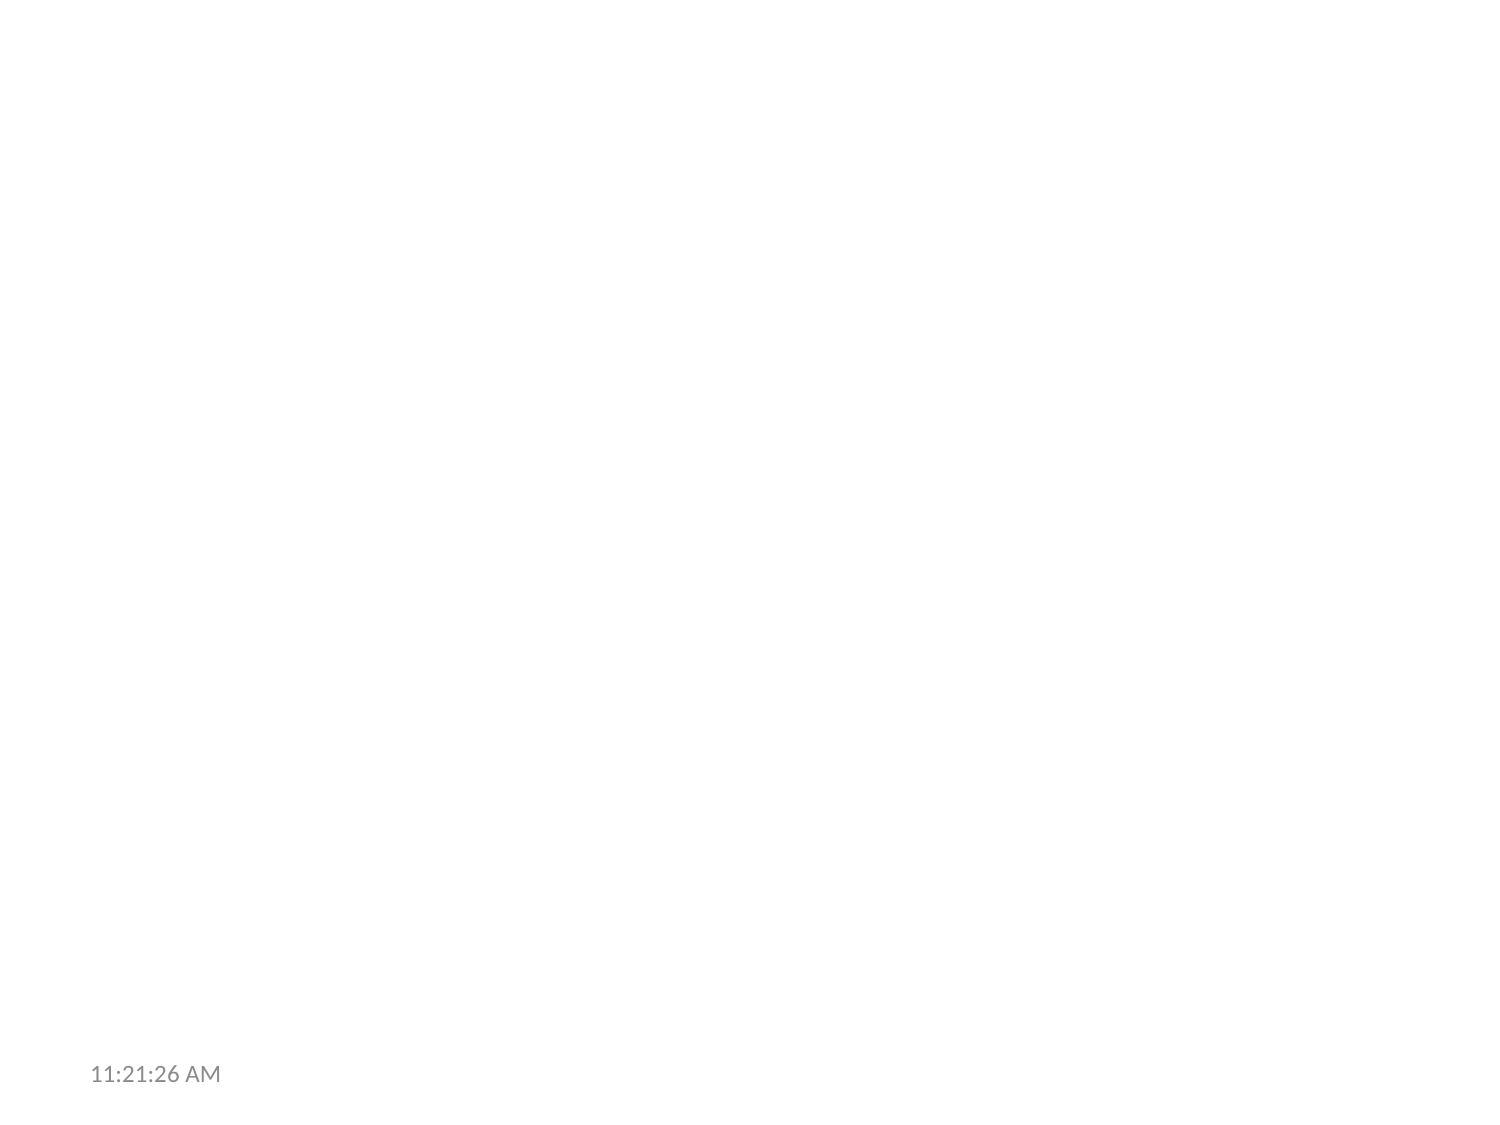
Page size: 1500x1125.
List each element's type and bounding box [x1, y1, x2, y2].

slide_number [75, 1042, 425, 1103]
